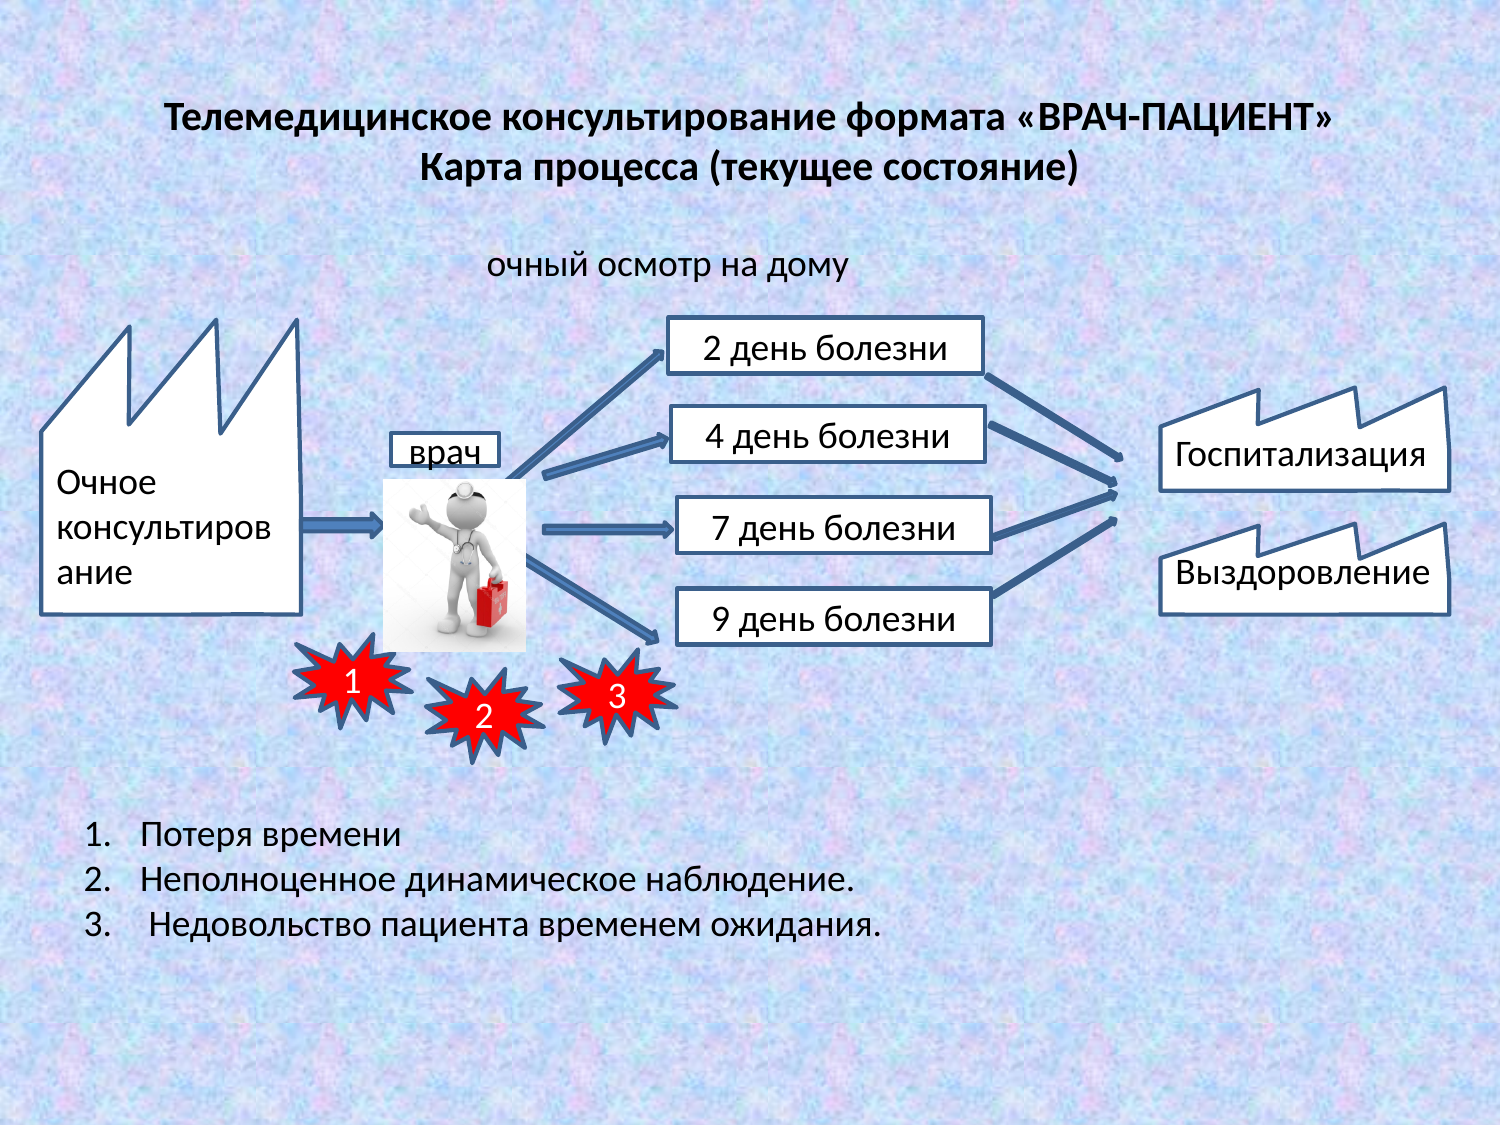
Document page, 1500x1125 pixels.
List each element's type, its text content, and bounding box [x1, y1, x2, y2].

text_box 7 день болезни [675, 495, 993, 555]
text_box Потеря времени Неполноценное динамическое наблюдение. Недовольство пациента временем ожидания. [69, 801, 1450, 952]
text_box [991, 488, 1118, 542]
text_box 2 день болезни [666, 315, 985, 376]
text_box [507, 348, 665, 477]
text_box 1 [291, 632, 415, 731]
text_box 4 день болезни [669, 404, 987, 464]
picture [0, 0, 1500, 1125]
title Телемедицинское консультирование формата «ВРАЧ-ПАЦИЕНТ» Карта процесса (текущее состояние) [75, 45, 1425, 233]
text_box Выздоровление [1158, 521, 1452, 617]
text_box [984, 372, 1124, 463]
text_box [987, 420, 1118, 488]
text_box очный осмотр на дому [471, 231, 865, 292]
text_box 2 [423, 666, 546, 766]
text_box [530, 555, 660, 646]
text_box [541, 520, 675, 539]
text_box Очное консультирование [39, 317, 304, 617]
text_box 9 день болезни [675, 586, 993, 647]
text_box врач [389, 431, 501, 468]
text_box Госпитализация [1158, 385, 1452, 493]
text_box [541, 431, 670, 482]
text_box [298, 511, 378, 540]
text_box [990, 516, 1118, 599]
text_box 3 [556, 647, 679, 746]
